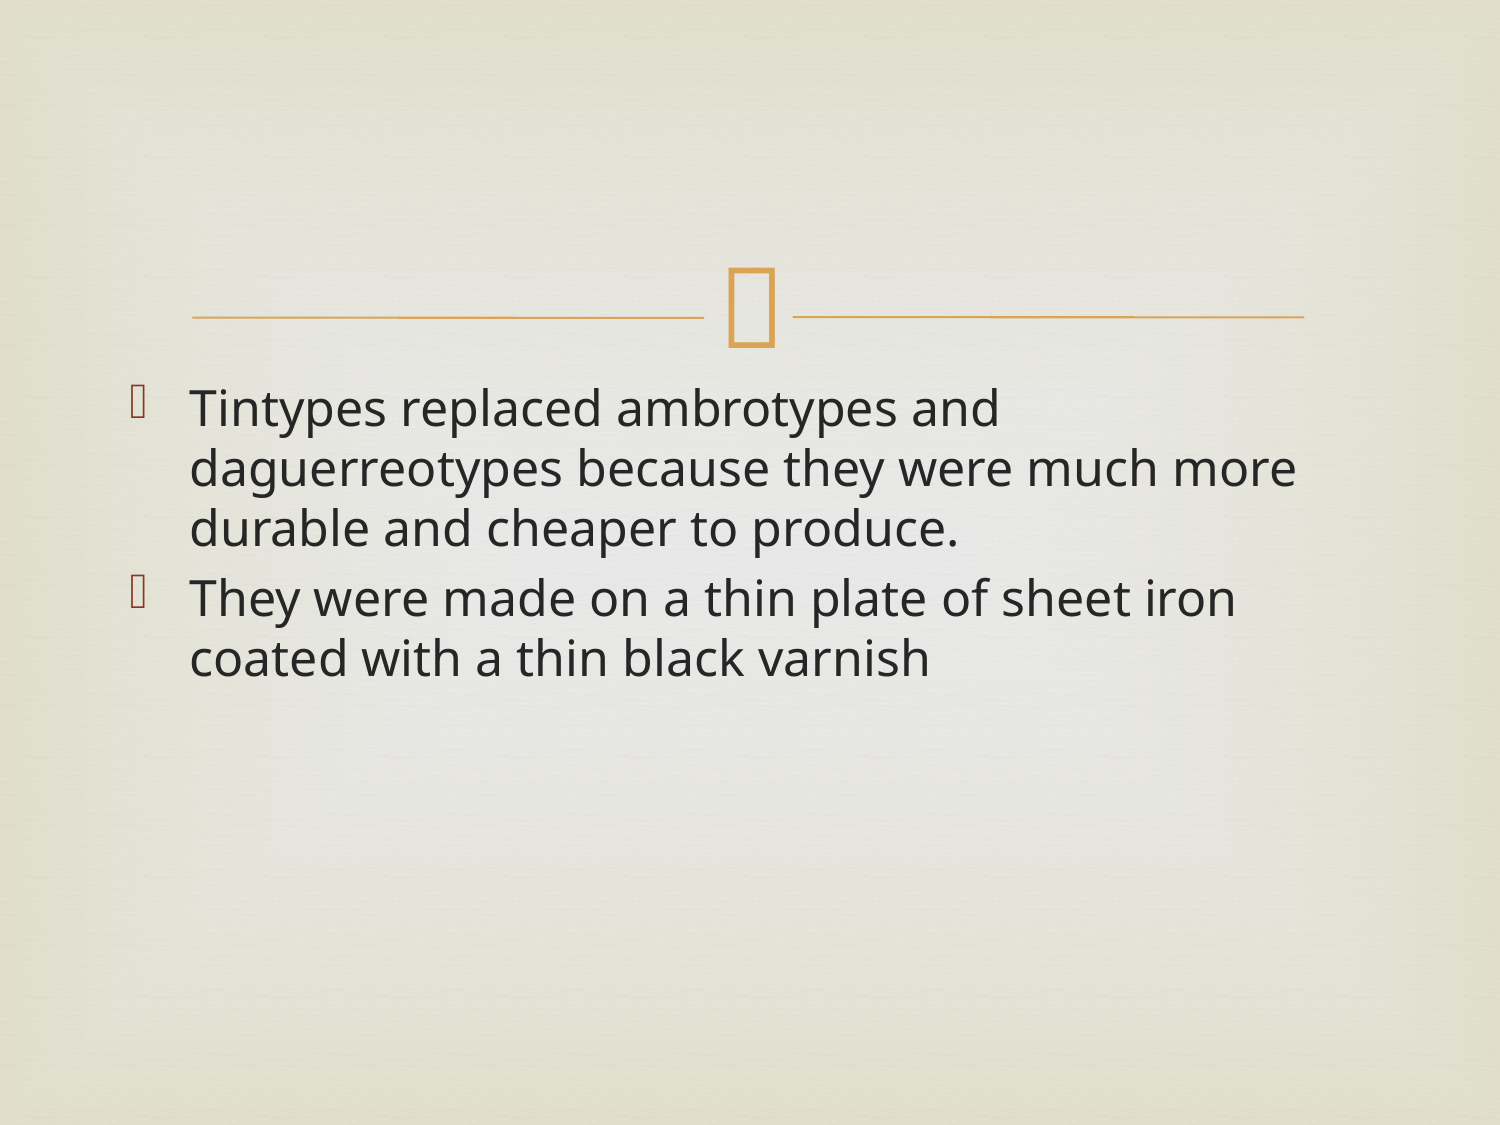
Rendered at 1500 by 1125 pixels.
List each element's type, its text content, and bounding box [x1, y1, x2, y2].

list Tintypes replaced ambrotypes and daguerreotypes because they were much more durable and cheaper to produce. They were made on a thin plate of sheet iron coated with a thin black varnish [114, 368, 1386, 1005]
